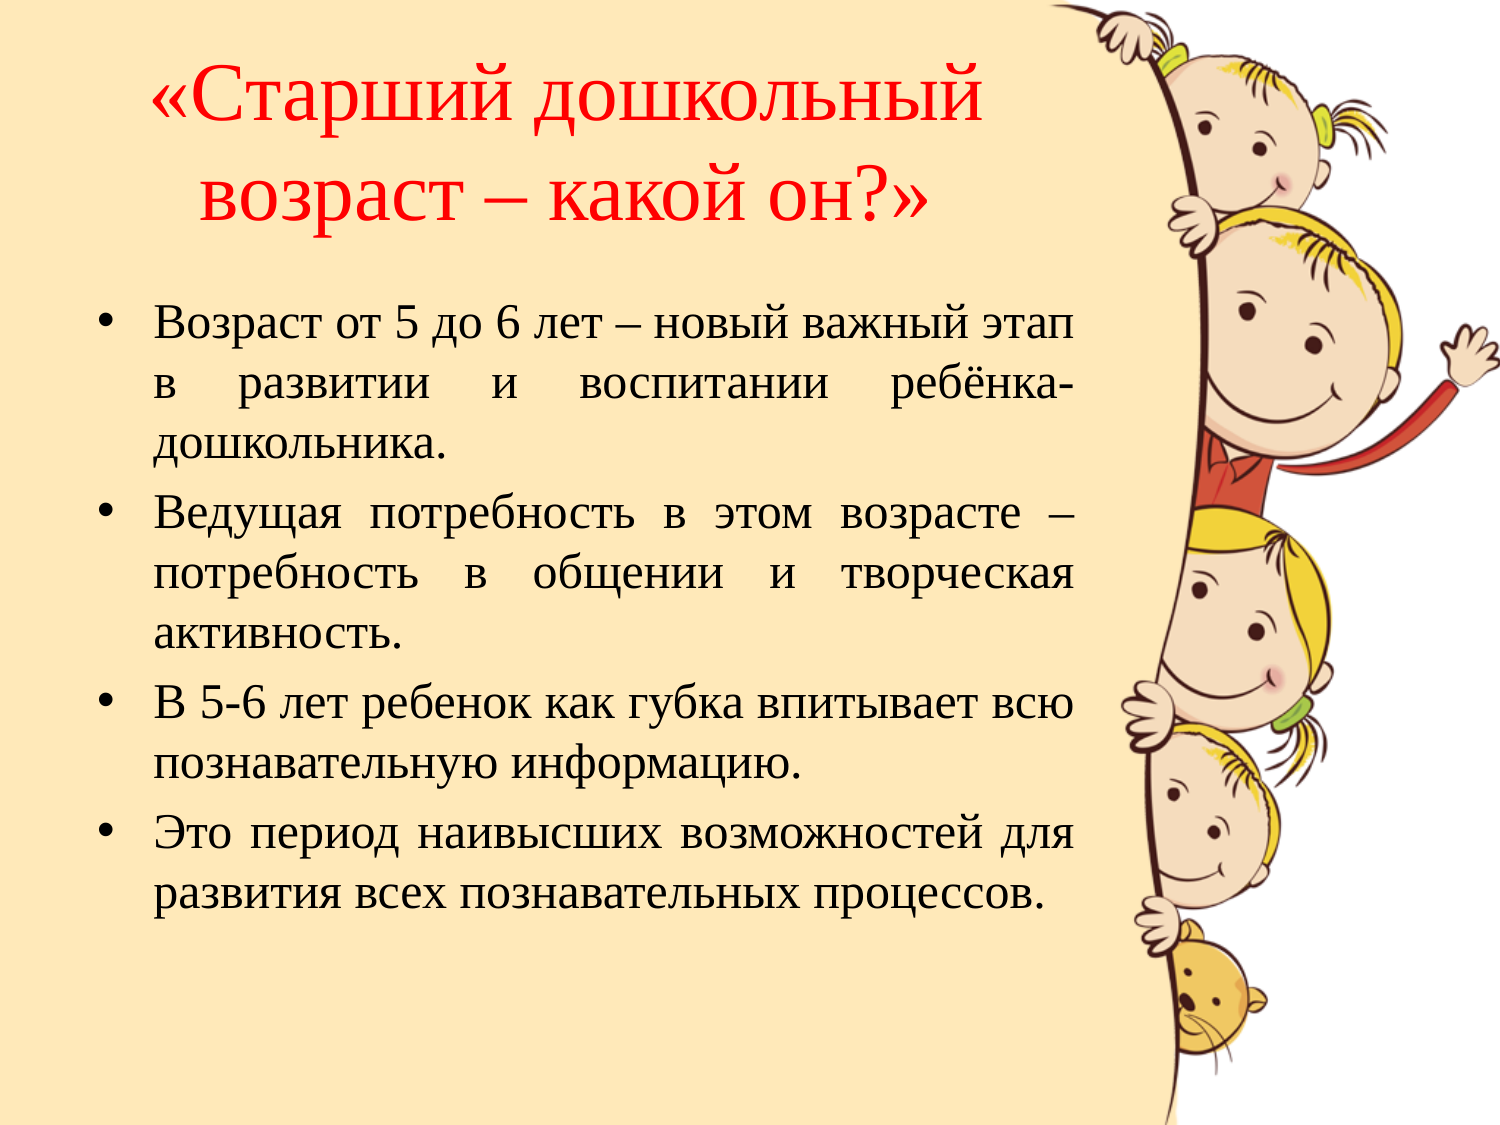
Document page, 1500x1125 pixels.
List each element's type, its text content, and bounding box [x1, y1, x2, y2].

list Возраст от 5 до 6 лет – новый важный этап в развитии и воспитании ребёнка-дошкольника. Ведущая потребность в этом возрасте – потребность в общении и творческая активность. В 5-6 лет ребенок как губка впитывает всю познавательную информацию. Это период наивысших возможностей для развития всех познавательных процессов. [81, 281, 1091, 1095]
picture [0, 0, 1500, 1125]
title «Старший дошкольный возраст – какой он?» [64, 42, 1069, 233]
